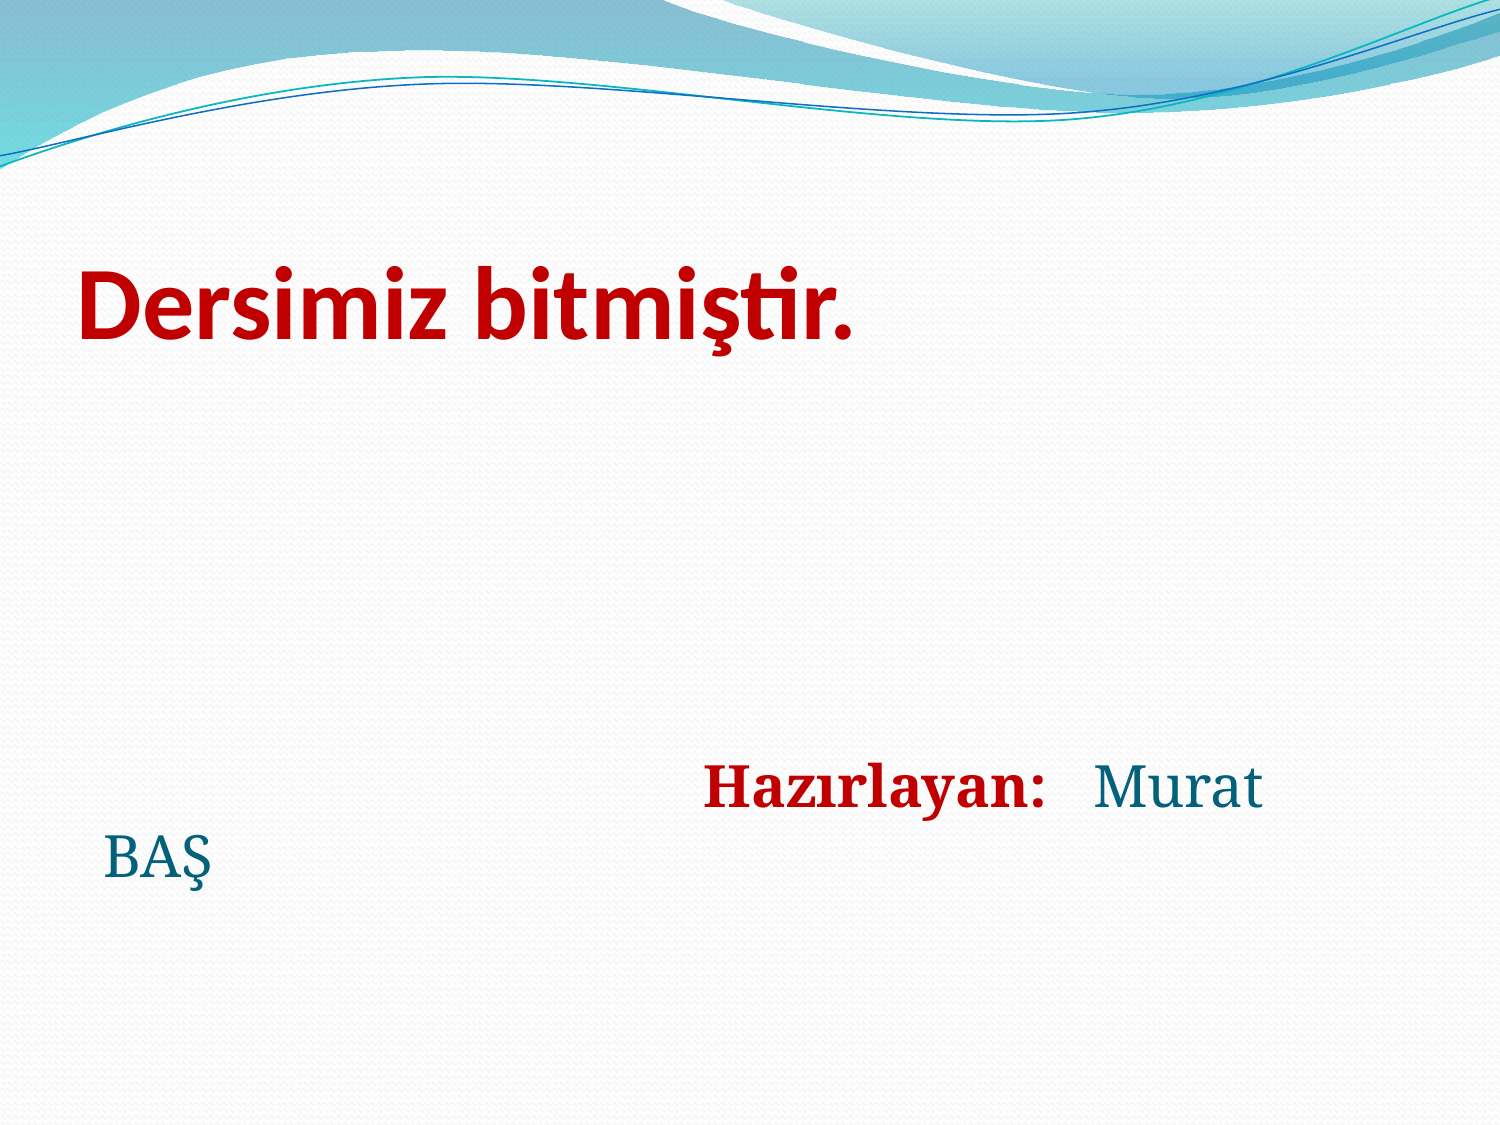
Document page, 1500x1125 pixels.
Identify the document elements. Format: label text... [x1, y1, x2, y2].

title Dersimiz bitmiştir. [76, 172, 1427, 361]
list Hazırlayan: Murat BAŞ [88, 361, 1400, 870]
